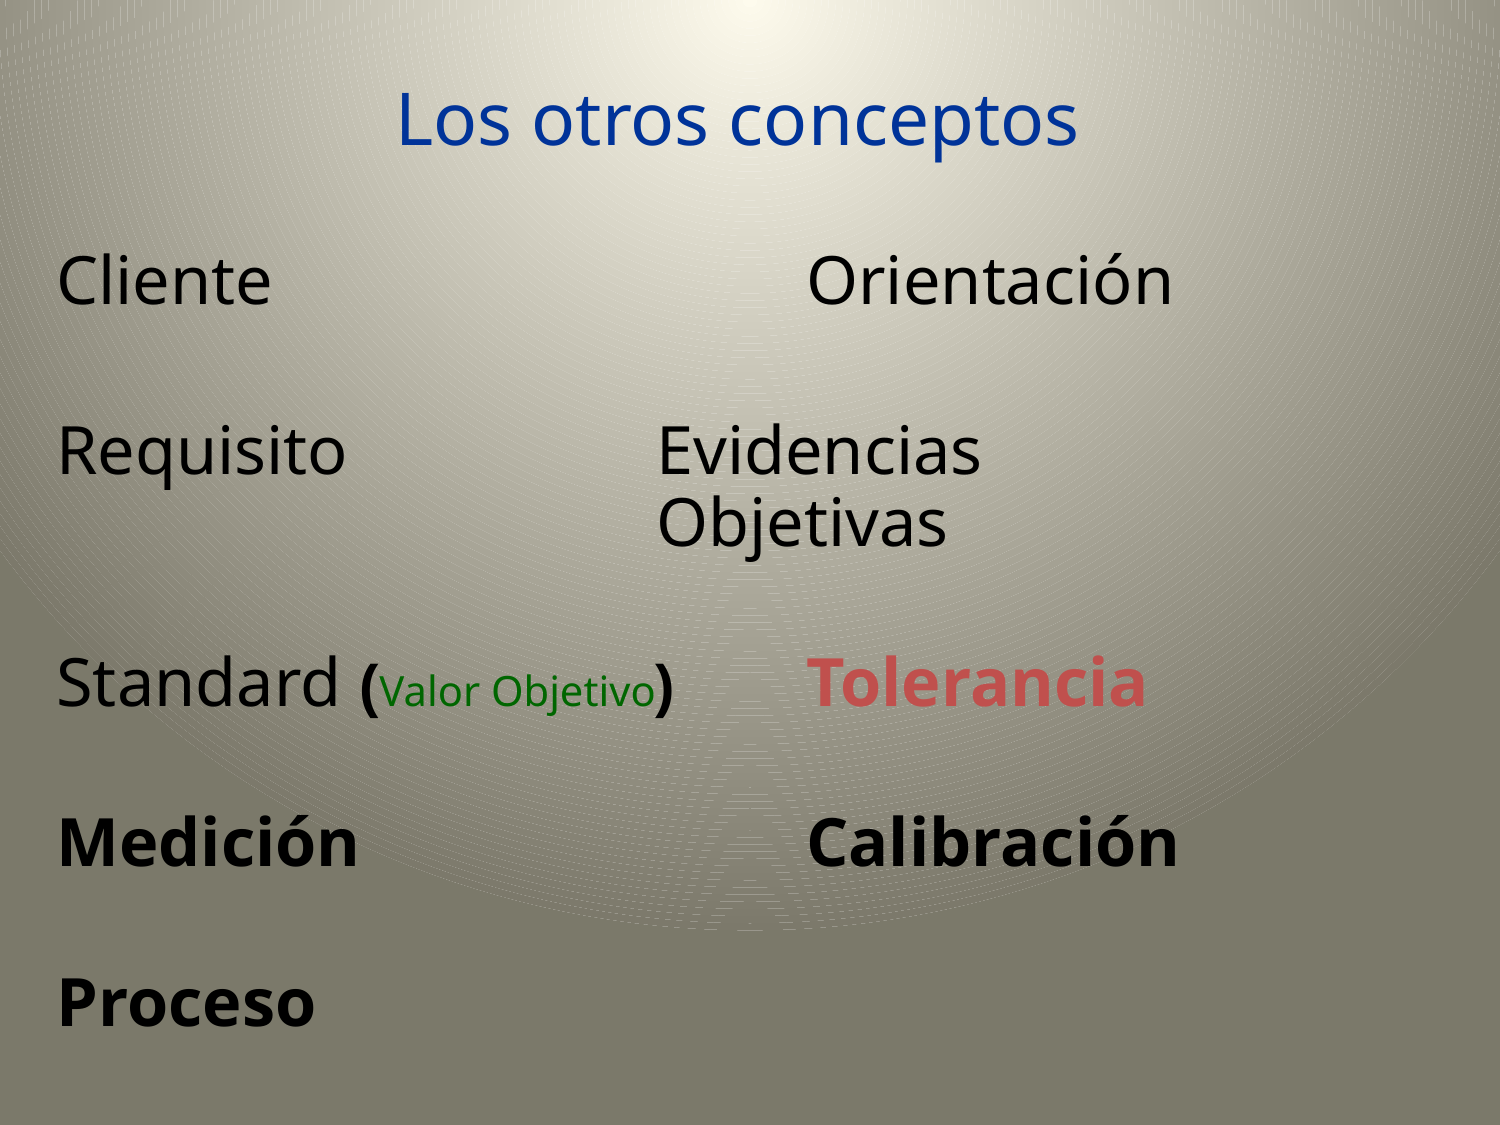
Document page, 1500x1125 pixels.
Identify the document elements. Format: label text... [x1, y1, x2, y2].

subtitle Cliente Orientación Requisito Evidencias Objetivas Standard (Valor Objetivo) Tolerancia Medición Calibración Proceso [40, 238, 1472, 1125]
title Los otros conceptos [100, 54, 1376, 179]
